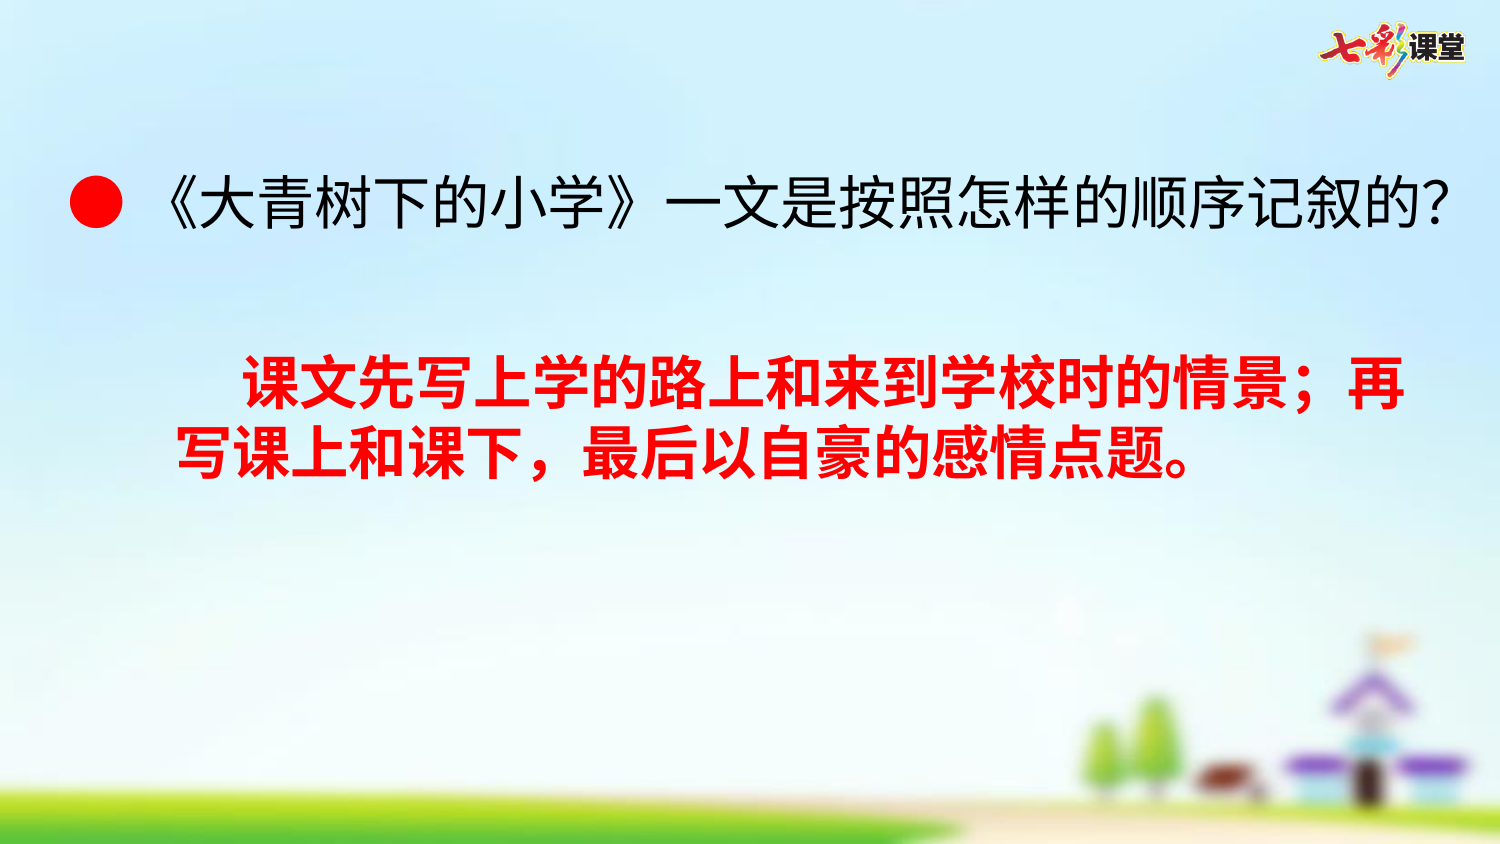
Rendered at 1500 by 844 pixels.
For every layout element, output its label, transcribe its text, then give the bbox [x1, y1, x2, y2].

text_box ●《大青树下的小学》一文是按照怎样的顺序记叙的？ [53, 158, 1471, 244]
text_box 课文先写上学的路上和来到学校时的情景；再写课上和课下，最后以自豪的感情点题。 [159, 339, 1435, 494]
picture [0, 0, 1500, 844]
